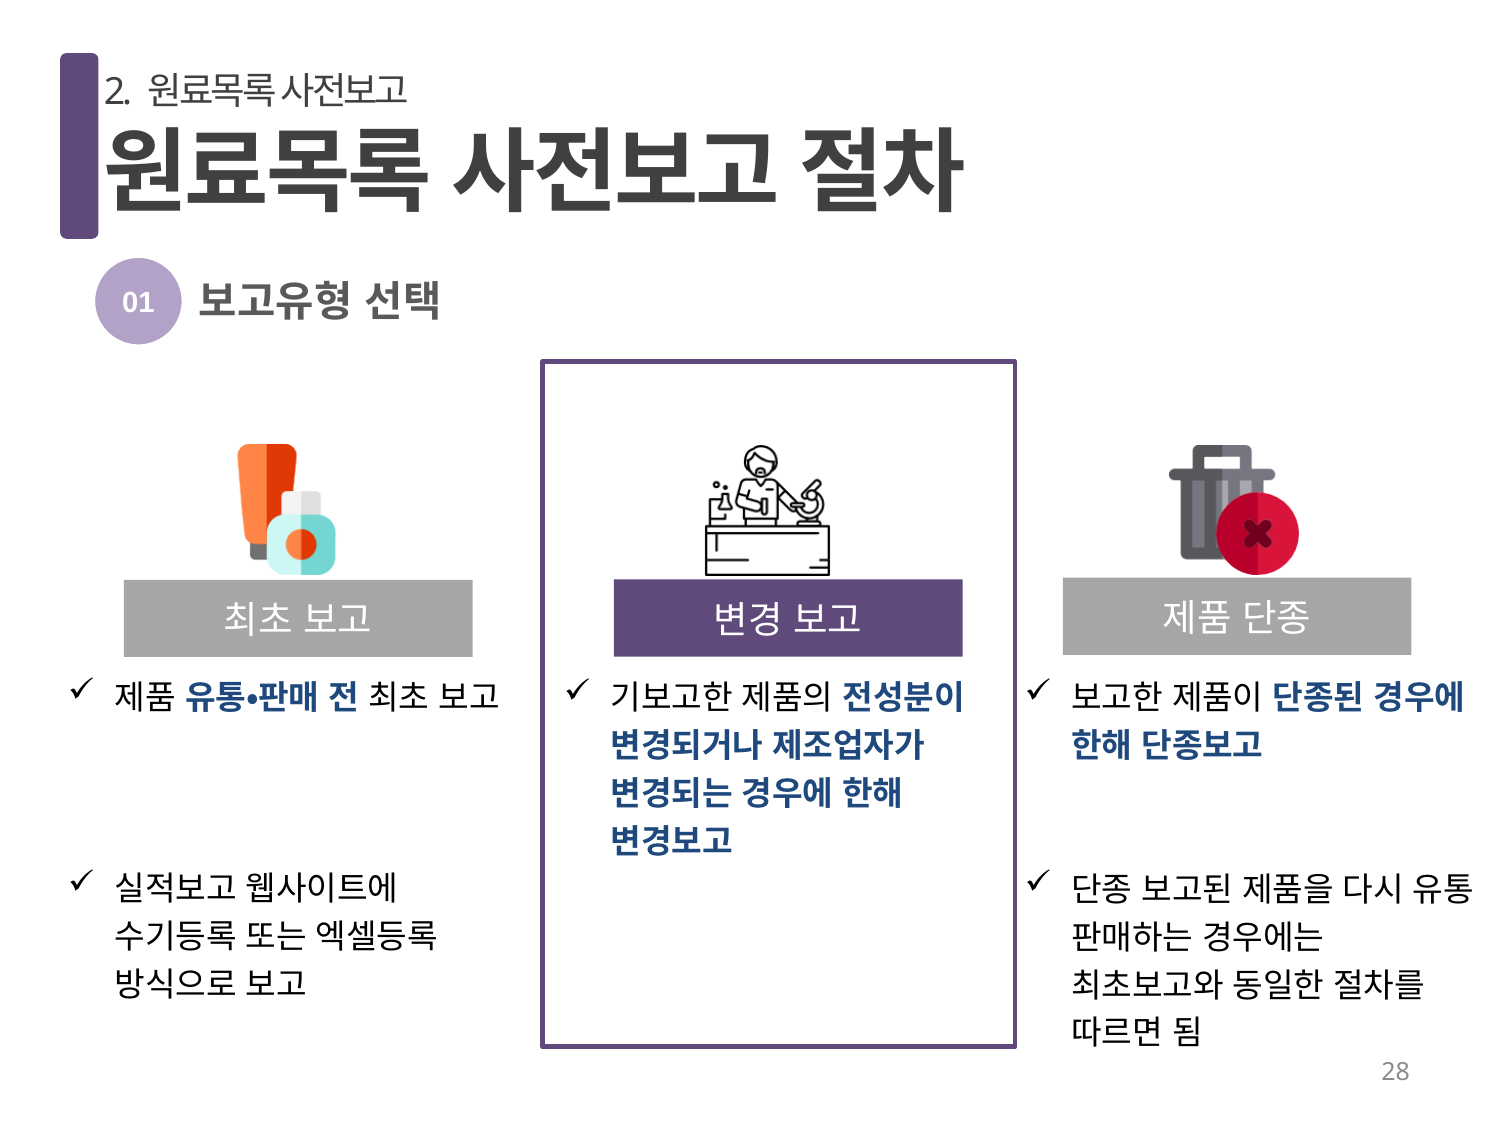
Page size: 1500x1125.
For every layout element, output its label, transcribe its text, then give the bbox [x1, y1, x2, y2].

text_box 보고유형 선택 [184, 267, 656, 339]
text_box 기보고한 제품의 전성분이 변경되거나 제조업자가 변경되는 경우에 한해 변경보고 [549, 661, 1009, 916]
text_box 01 [90, 253, 184, 350]
text_box [540, 360, 1017, 1049]
text_box 보고한 제품이 단종된 경우에 한해 단종보고 단종 보고된 제품을 다시 유통 판매하는 경우에는 최초보고와 동일한 절차를 따르면 됨 [1009, 661, 1495, 1059]
text_box [58, 50, 101, 241]
text_box 제품 단종 [1061, 576, 1414, 657]
text_box 최초 보고 [122, 578, 475, 659]
text_box 제품 유통•판매 전 최초 보고 실적보고 웹사이트에 수기등록 또는 엑셀등록 방식으로 보고 [53, 660, 538, 1011]
text_box 2. 원료목록 사전보고 원료목록 사전보고 절차 [89, 60, 981, 230]
picture [220, 444, 352, 575]
picture [1169, 444, 1299, 575]
slide_number 28 [1074, 1059, 1425, 1103]
picture [702, 444, 833, 576]
